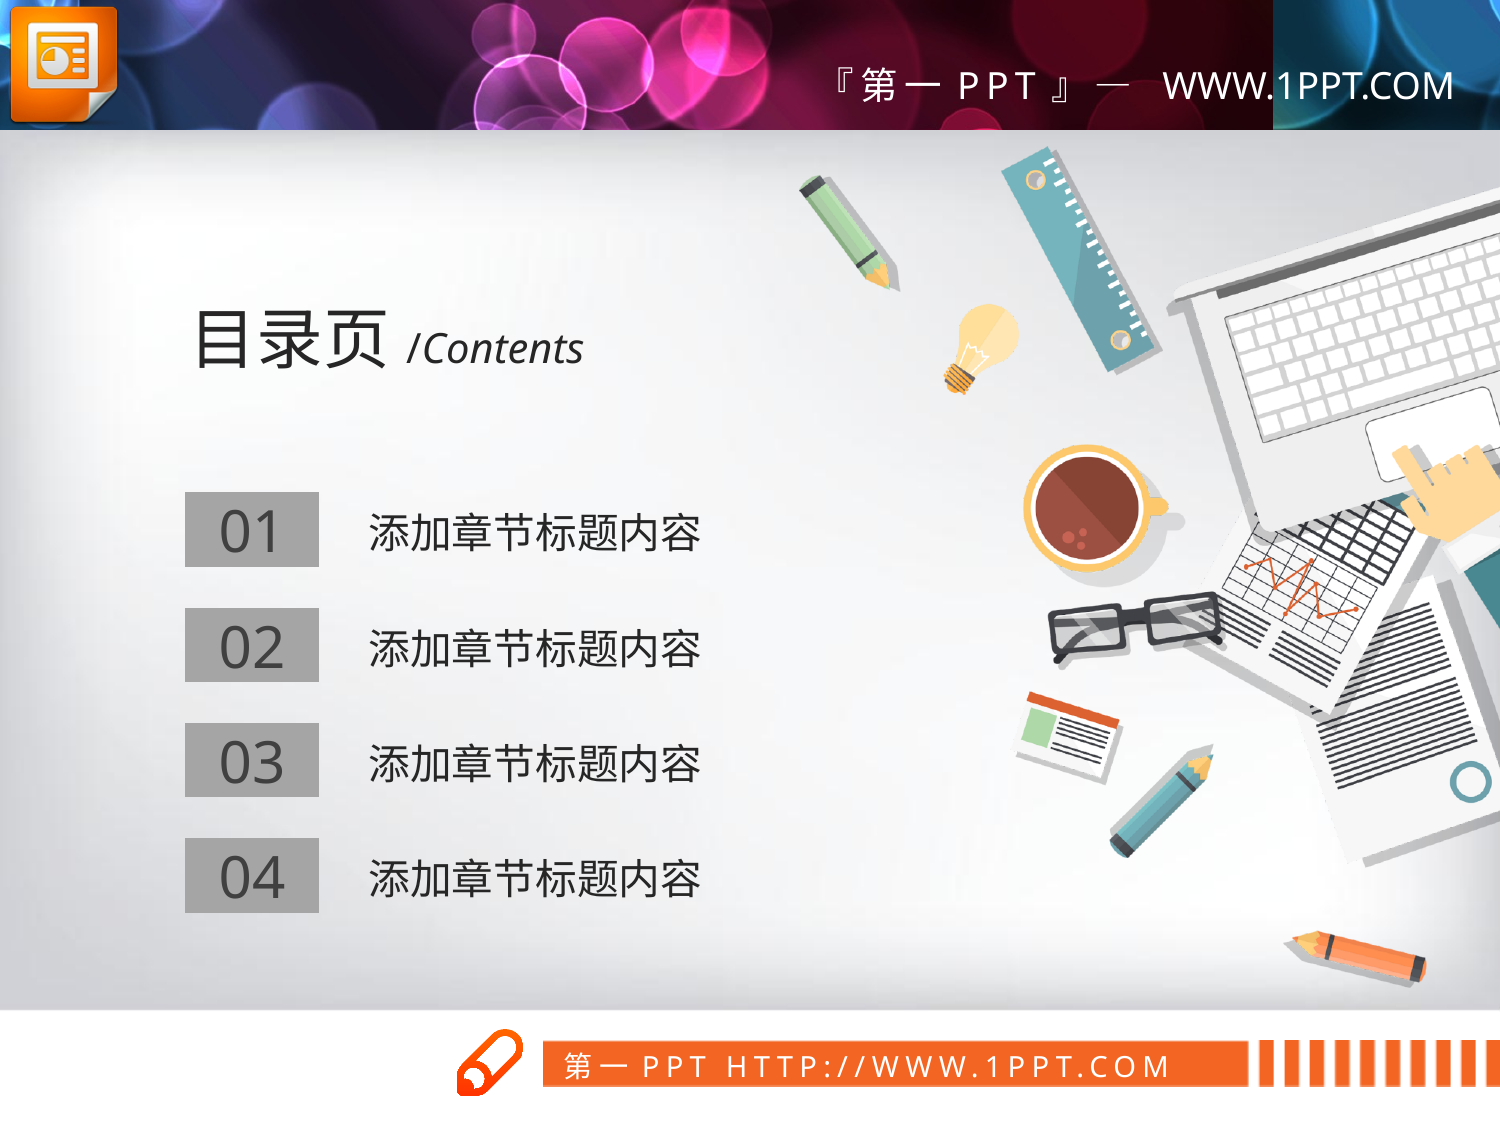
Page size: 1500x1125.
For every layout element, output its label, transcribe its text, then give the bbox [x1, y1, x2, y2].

text_box 04 [184, 838, 320, 913]
text_box 01 [184, 492, 320, 567]
text_box 添加章节标题内容 [353, 615, 718, 680]
text_box 03 [184, 723, 320, 798]
text_box 添加章节标题内容 [353, 845, 718, 911]
text_box 02 [184, 607, 320, 683]
picture [543, 1040, 1500, 1087]
text_box 添加章节标题内容 [353, 499, 718, 565]
text_box 目录页/Contents [175, 289, 600, 385]
text_box 添加章节标题内容 [353, 730, 718, 796]
picture [0, 0, 1500, 1012]
